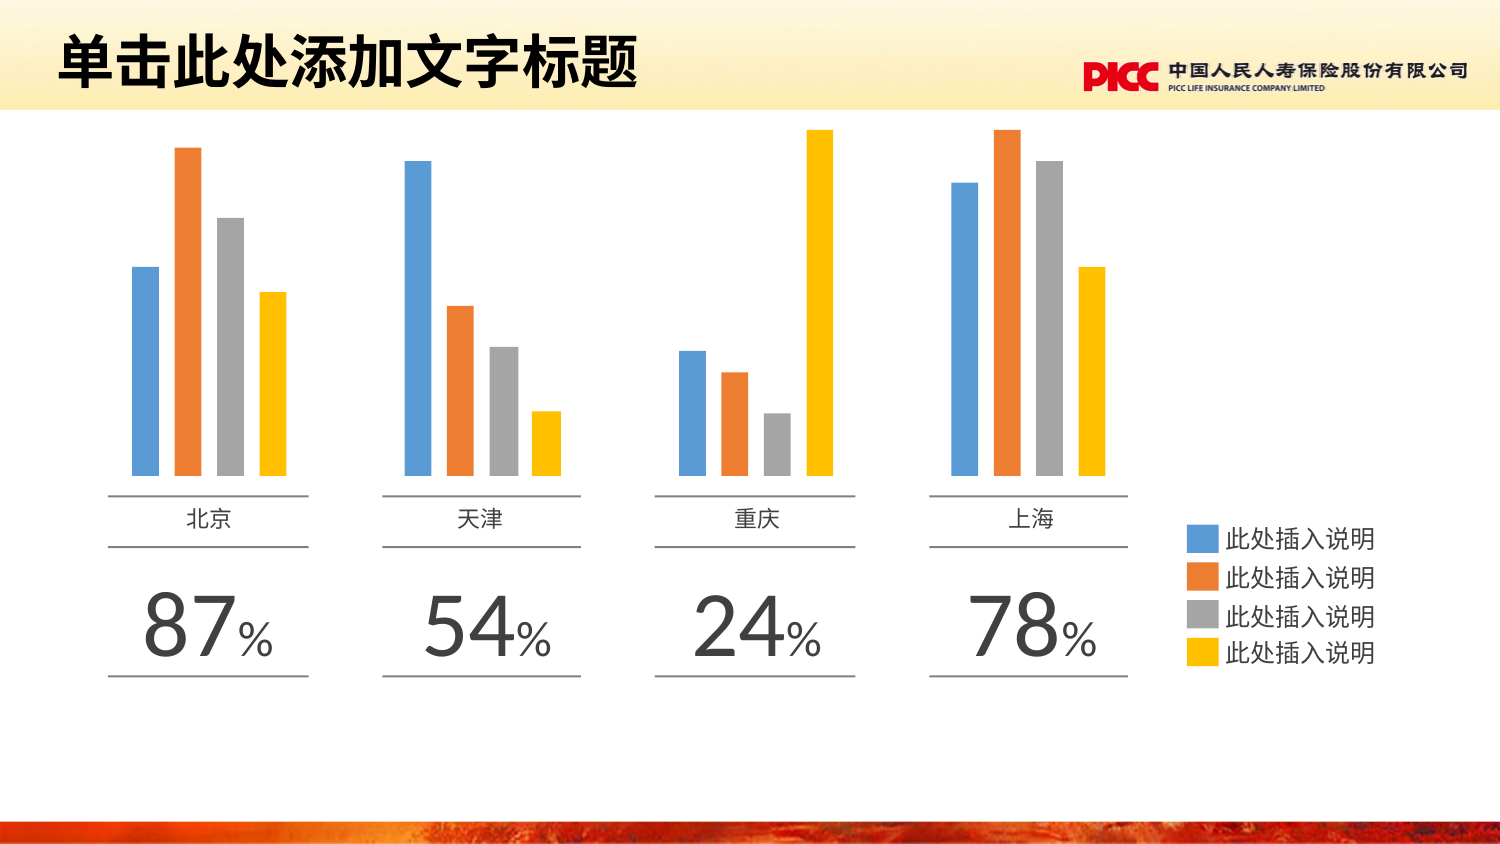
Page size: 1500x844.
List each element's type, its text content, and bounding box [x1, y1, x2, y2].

text_box [531, 411, 561, 476]
text_box 此处插入说明 [1214, 595, 1456, 632]
text_box [217, 217, 244, 476]
text_box [721, 372, 749, 476]
text_box [446, 305, 474, 476]
text_box [806, 129, 834, 476]
text_box 78% [931, 554, 1133, 683]
picture [0, 0, 1500, 109]
text_box [1078, 266, 1106, 476]
text_box 87% [107, 554, 309, 683]
text_box [951, 182, 979, 476]
text_box [174, 147, 202, 476]
picture [0, 822, 1500, 844]
text_box [763, 413, 791, 476]
text_box [1036, 161, 1063, 476]
text_box [489, 346, 519, 476]
text_box [404, 161, 432, 476]
text_box [259, 292, 287, 476]
text_box [1186, 637, 1214, 667]
text_box 此处插入说明 [1214, 632, 1456, 674]
text_box 重庆 [680, 497, 835, 540]
text_box 北京 [132, 497, 287, 540]
text_box 此处插入说明 [1214, 518, 1456, 556]
text_box [679, 350, 706, 476]
text_box [132, 266, 159, 476]
text_box [1186, 524, 1214, 553]
text_box [993, 129, 1021, 476]
text_box 天津 [403, 497, 558, 540]
text_box 此处插入说明 [1214, 556, 1456, 595]
text_box 54% [385, 554, 587, 683]
text_box [1186, 562, 1214, 591]
text_box 24% [656, 554, 857, 683]
text_box 上海 [954, 497, 1109, 540]
text_box [1186, 600, 1214, 629]
